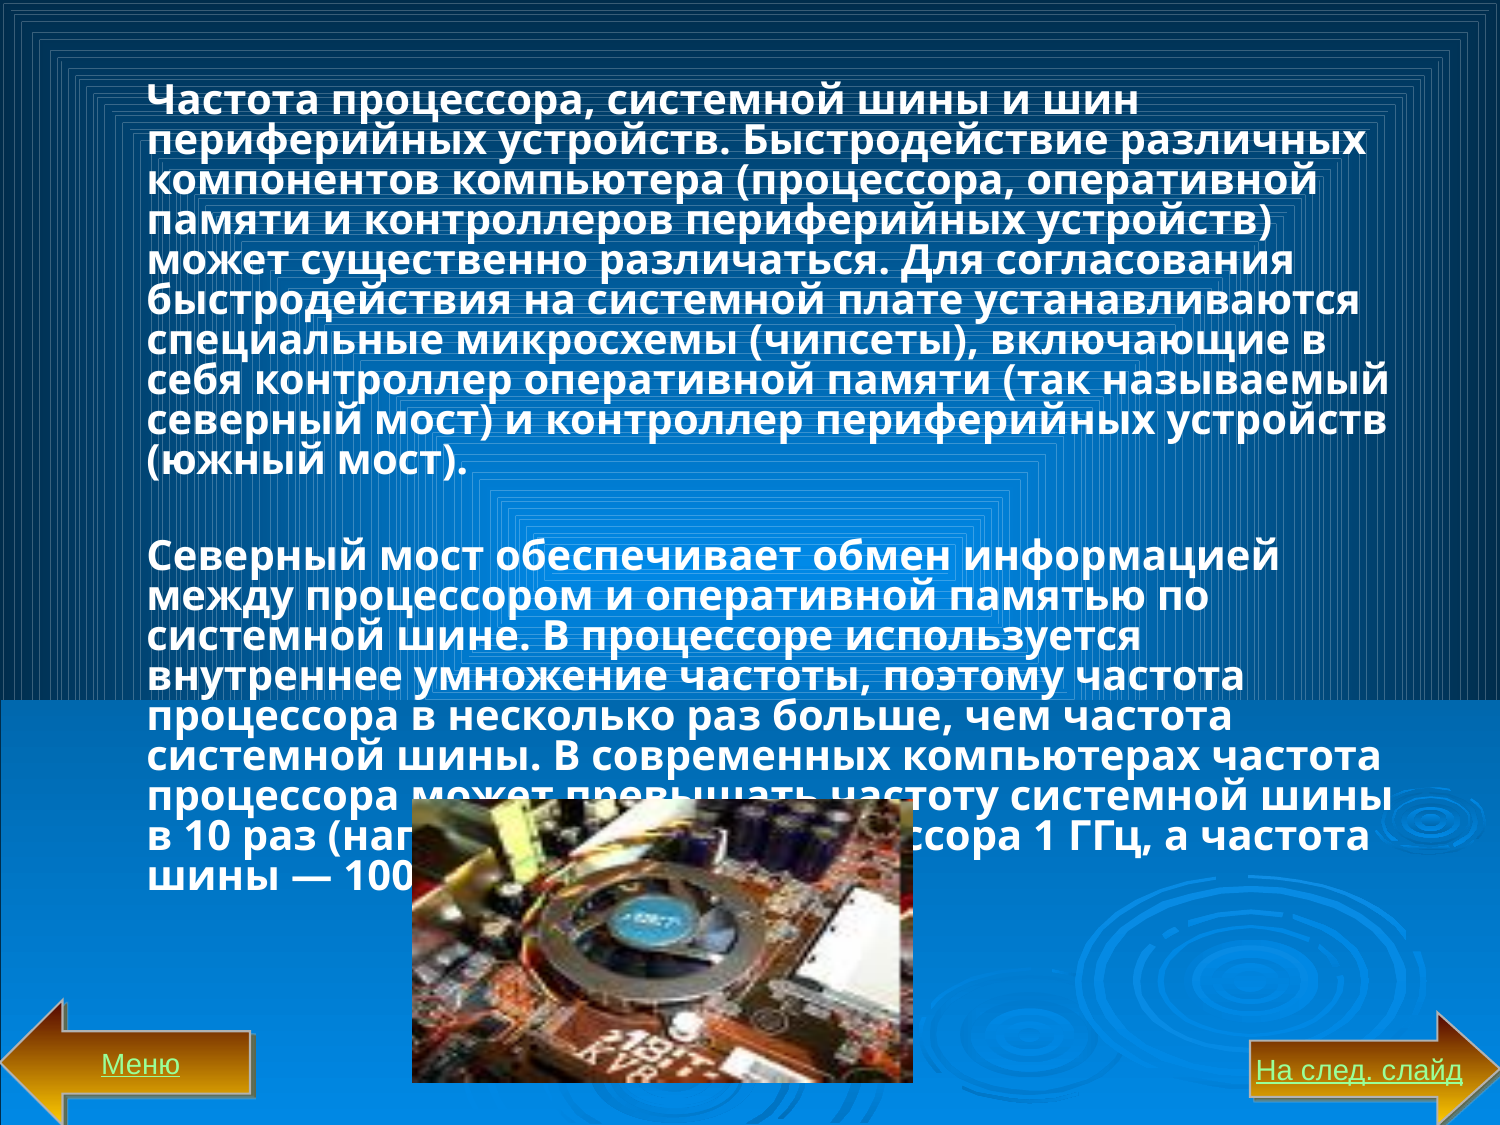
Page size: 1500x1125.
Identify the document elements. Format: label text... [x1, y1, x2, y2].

picture [412, 799, 913, 1084]
text_box На след. слайд [1250, 1012, 1500, 1125]
list Частота процессора, системной шины и шин периферийных устройств. Быстродействие различных компонентов компьютера (процессора, оперативной памяти и контроллеров периферийных устройств) может существенно различаться. Для согласования быстродействия на системной плате устанавливаются специальные микросхемы (чипсеты), включающие в себя контроллер оперативной памяти (так называемый северный мост) и контроллер периферийных устройств (южный мост). Северный мост обеспечивает обмен информацией между процессором и оперативной памятью по системной шине. В процессоре используется внутреннее умножение частоты, поэтому частота процессора в несколько раз больше, чем частота системной шины. В современных компьютерах частота процессора может превышать частоту системной шины в 10 раз (например, частота процессора 1 ГГц, а частота шины — 100 МГц). [74, 74, 1426, 1006]
text_box Меню [0, 999, 250, 1125]
